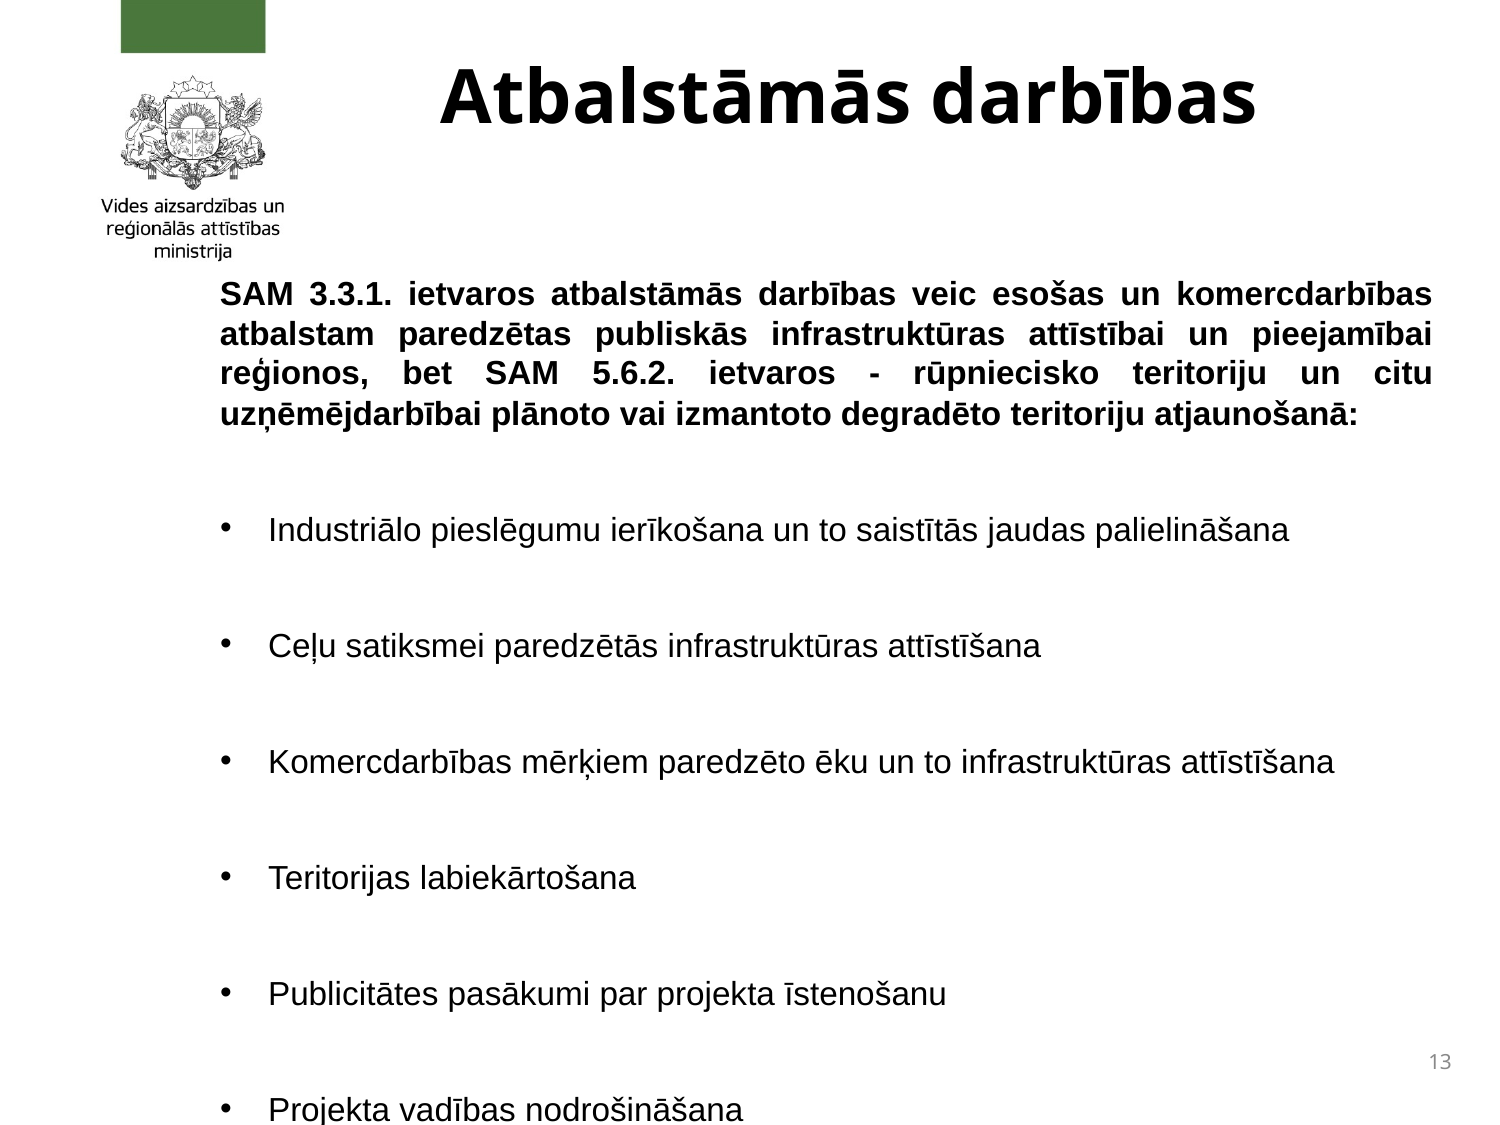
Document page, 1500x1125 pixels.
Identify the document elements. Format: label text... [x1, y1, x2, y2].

title Atbalstāmās darbības [424, 40, 1426, 157]
list SAM 3.3.1. ietvaros atbalstāmās darbības veic esošas un komercdarbības atbalstam paredzētas publiskās infrastruktūras attīstībai un pieejamībai reģionos, bet SAM 5.6.2. ietvaros - rūpniecisko teritoriju un citu uzņēmējdarbībai plānoto vai izmantoto degradēto teritoriju atjaunošanā: Industriālo pieslēgumu ierīkošana un to saistītās jaudas palielināšana Ceļu satiksmei paredzētās infrastruktūras attīstīšana Komercdarbības mērķiem paredzēto ēku un to infrastruktūras attīstīšana Teritorijas labiekārtošana Publicitātes pasākumi par projekta īstenošanu Projekta vadības nodrošināšana [127, 263, 1451, 1038]
picture [48, 0, 338, 321]
slide_number 13 [1400, 1037, 1468, 1088]
